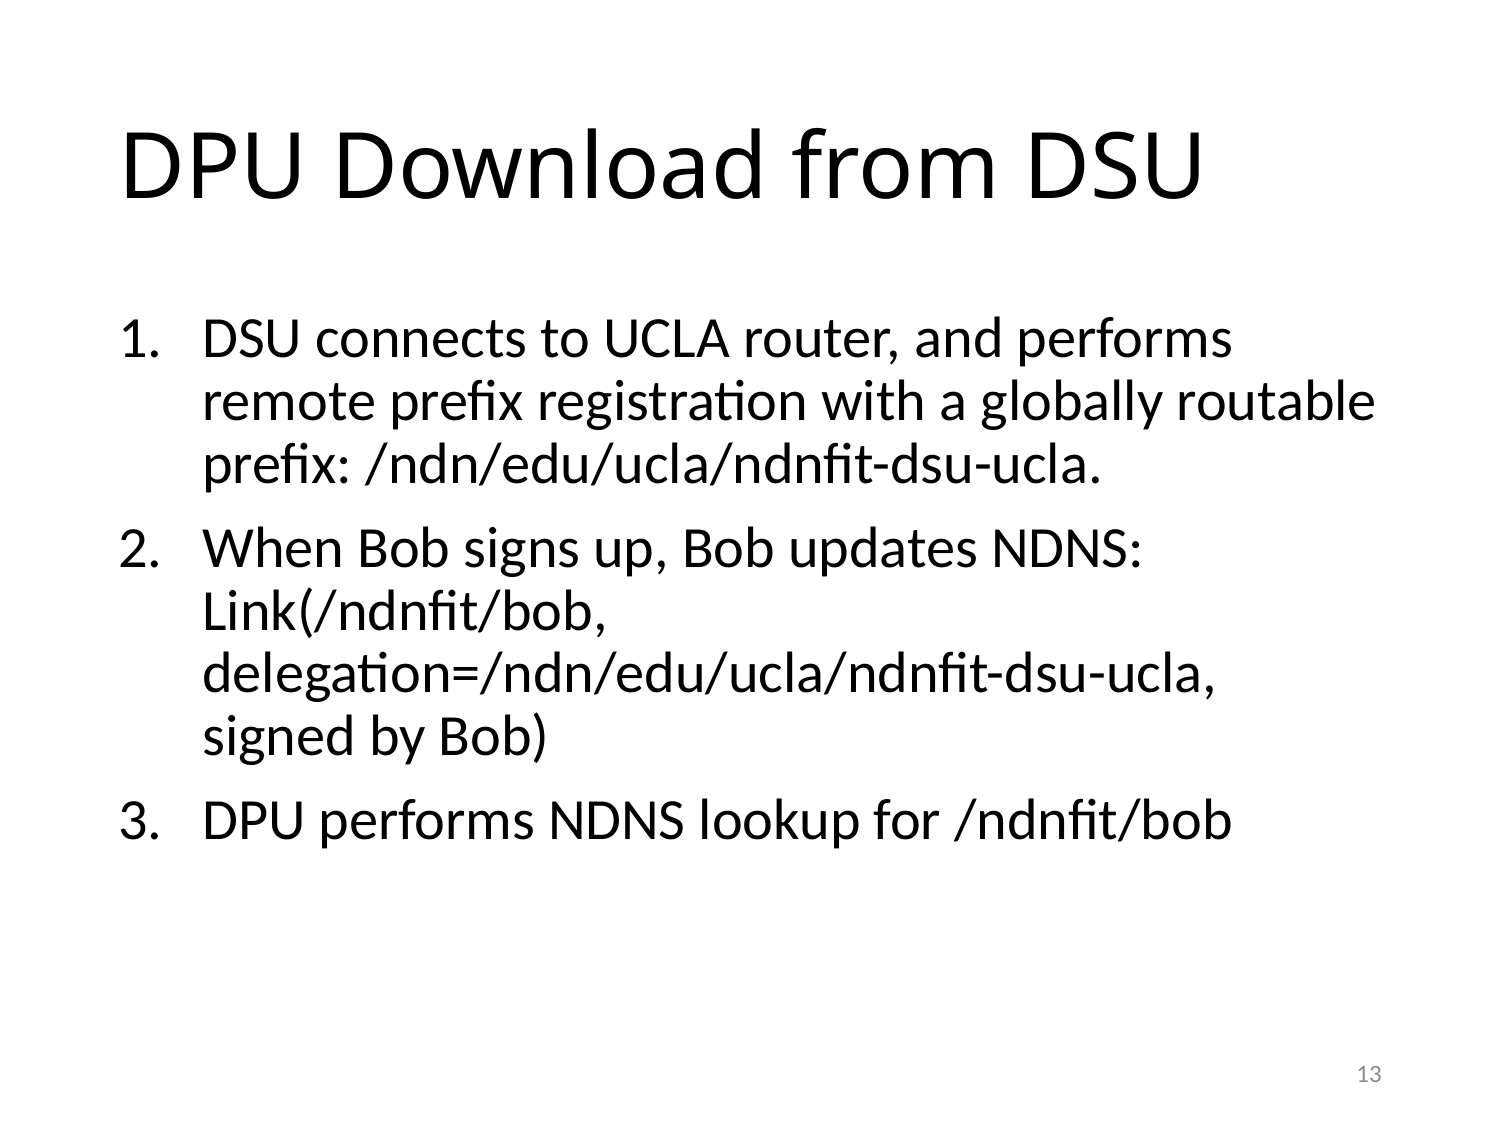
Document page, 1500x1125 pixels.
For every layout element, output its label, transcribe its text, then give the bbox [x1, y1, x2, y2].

slide_number 13 [1059, 1042, 1397, 1103]
title DPU Download from DSU [103, 59, 1397, 278]
list DSU connects to UCLA router, and performs remote prefix registration with a globally routable prefix: /ndn/edu/ucla/ndnfit-dsu-ucla. When Bob signs up, Bob updates NDNS: Link(/ndnfit/bob, delegation=/ndn/edu/ucla/ndnfit-dsu-ucla, signed by Bob) DPU performs NDNS lookup for /ndnfit/bob [103, 299, 1397, 1014]
